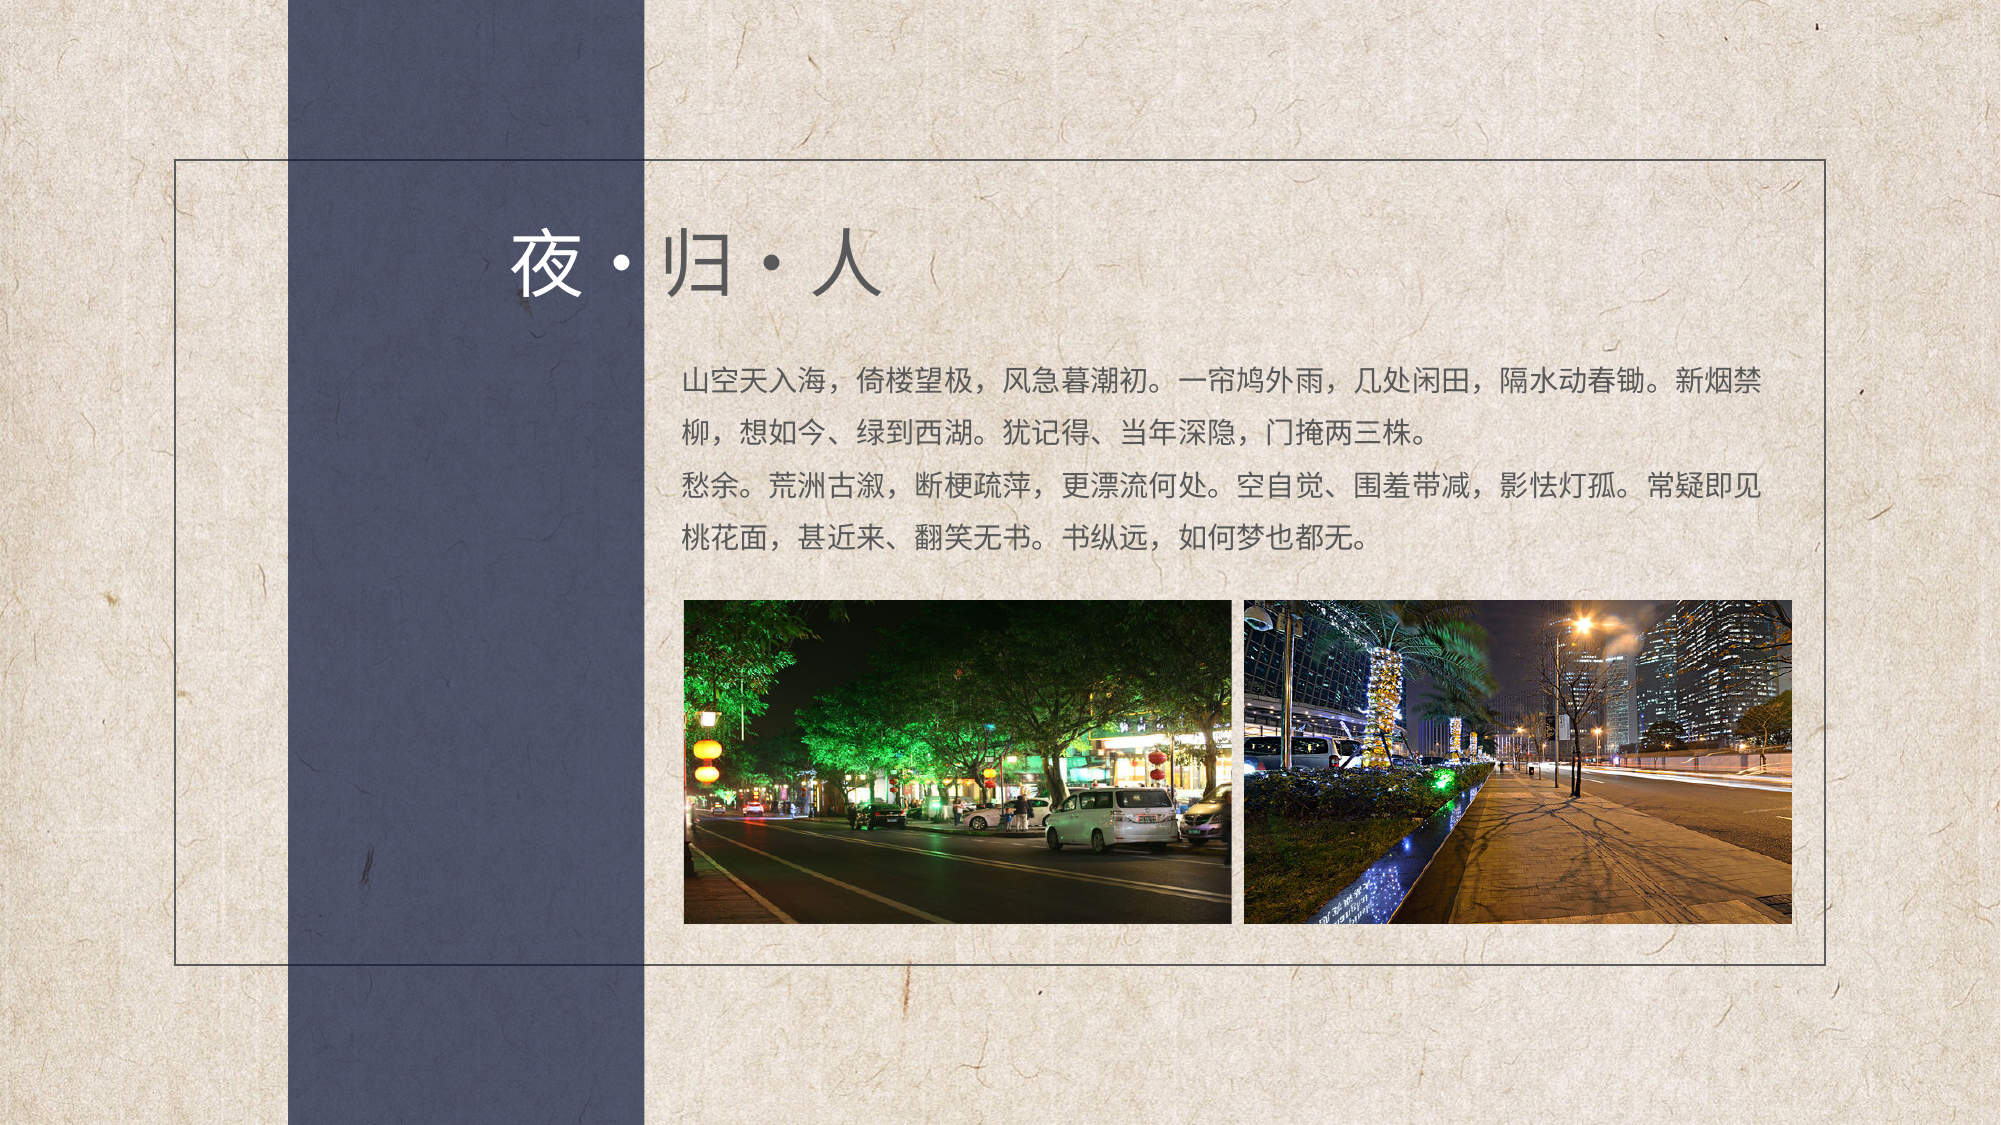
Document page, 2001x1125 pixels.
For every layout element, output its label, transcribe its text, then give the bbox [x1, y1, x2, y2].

text_box [645, 159, 1826, 966]
text_box [683, 600, 1233, 925]
text_box [287, 0, 645, 1125]
text_box [1243, 600, 1793, 925]
text_box [174, 159, 287, 966]
text_box 山空天入海，倚楼望极，风急暮潮初。一帘鸠外雨，几处闲田，隔水动春锄。新烟禁柳，想如今、绿到西湖。犹记得、当年深隐，门掩两三株。 愁余。荒洲古溆，断梗疏萍，更漂流何处。空自觉、围羞带减，影怯灯孤。常疑即见桃花面，甚近来、翻笑无书。书纵远，如何梦也都无。 [666, 337, 1786, 562]
picture [0, 0, 287, 1125]
picture [645, 0, 2001, 1125]
text_box 夜•归•人 [479, 208, 914, 314]
